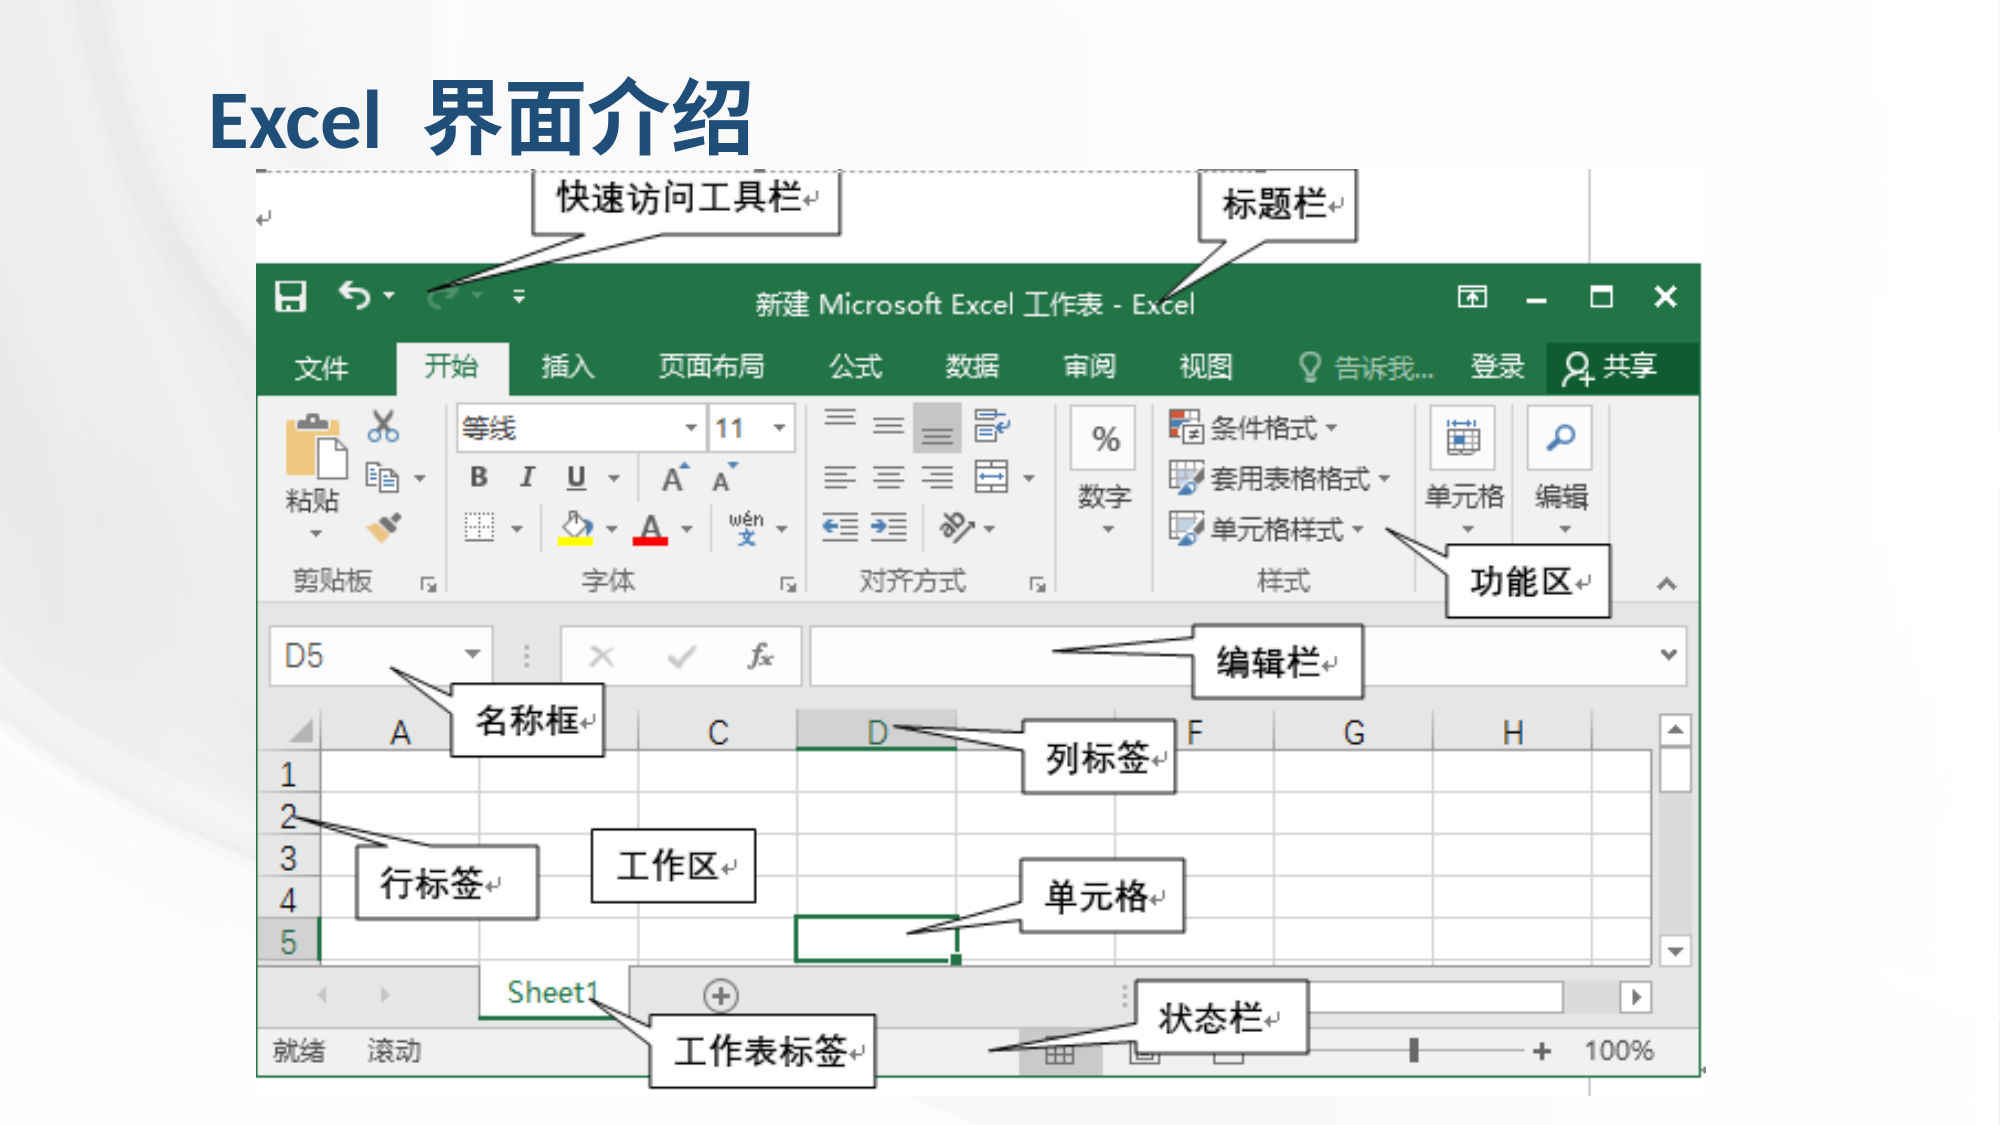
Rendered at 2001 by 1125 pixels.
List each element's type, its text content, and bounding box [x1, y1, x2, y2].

picture [256, 169, 1706, 1096]
title Excel 界面介绍 [137, 59, 1863, 184]
